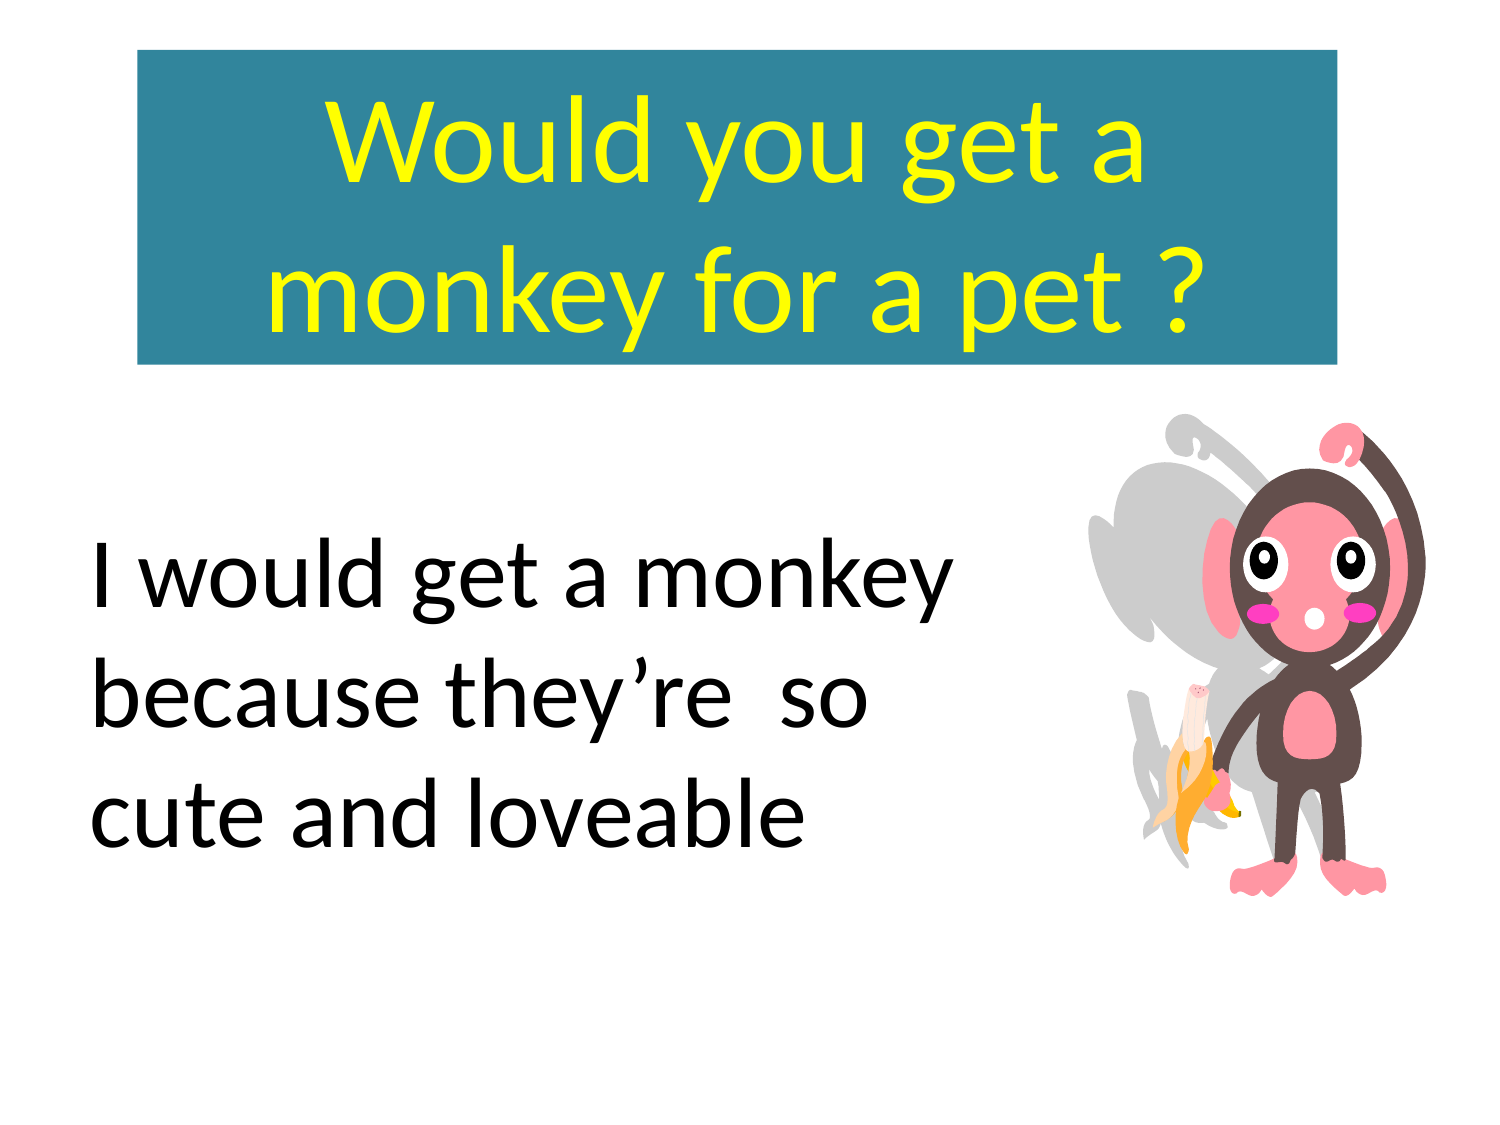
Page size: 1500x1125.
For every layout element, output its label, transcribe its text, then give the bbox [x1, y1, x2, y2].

text_box I would get a monkey because they’re so cute and loveable [74, 500, 975, 875]
picture [1087, 412, 1438, 901]
text_box Would you get a monkey for a pet ? [137, 49, 1338, 365]
